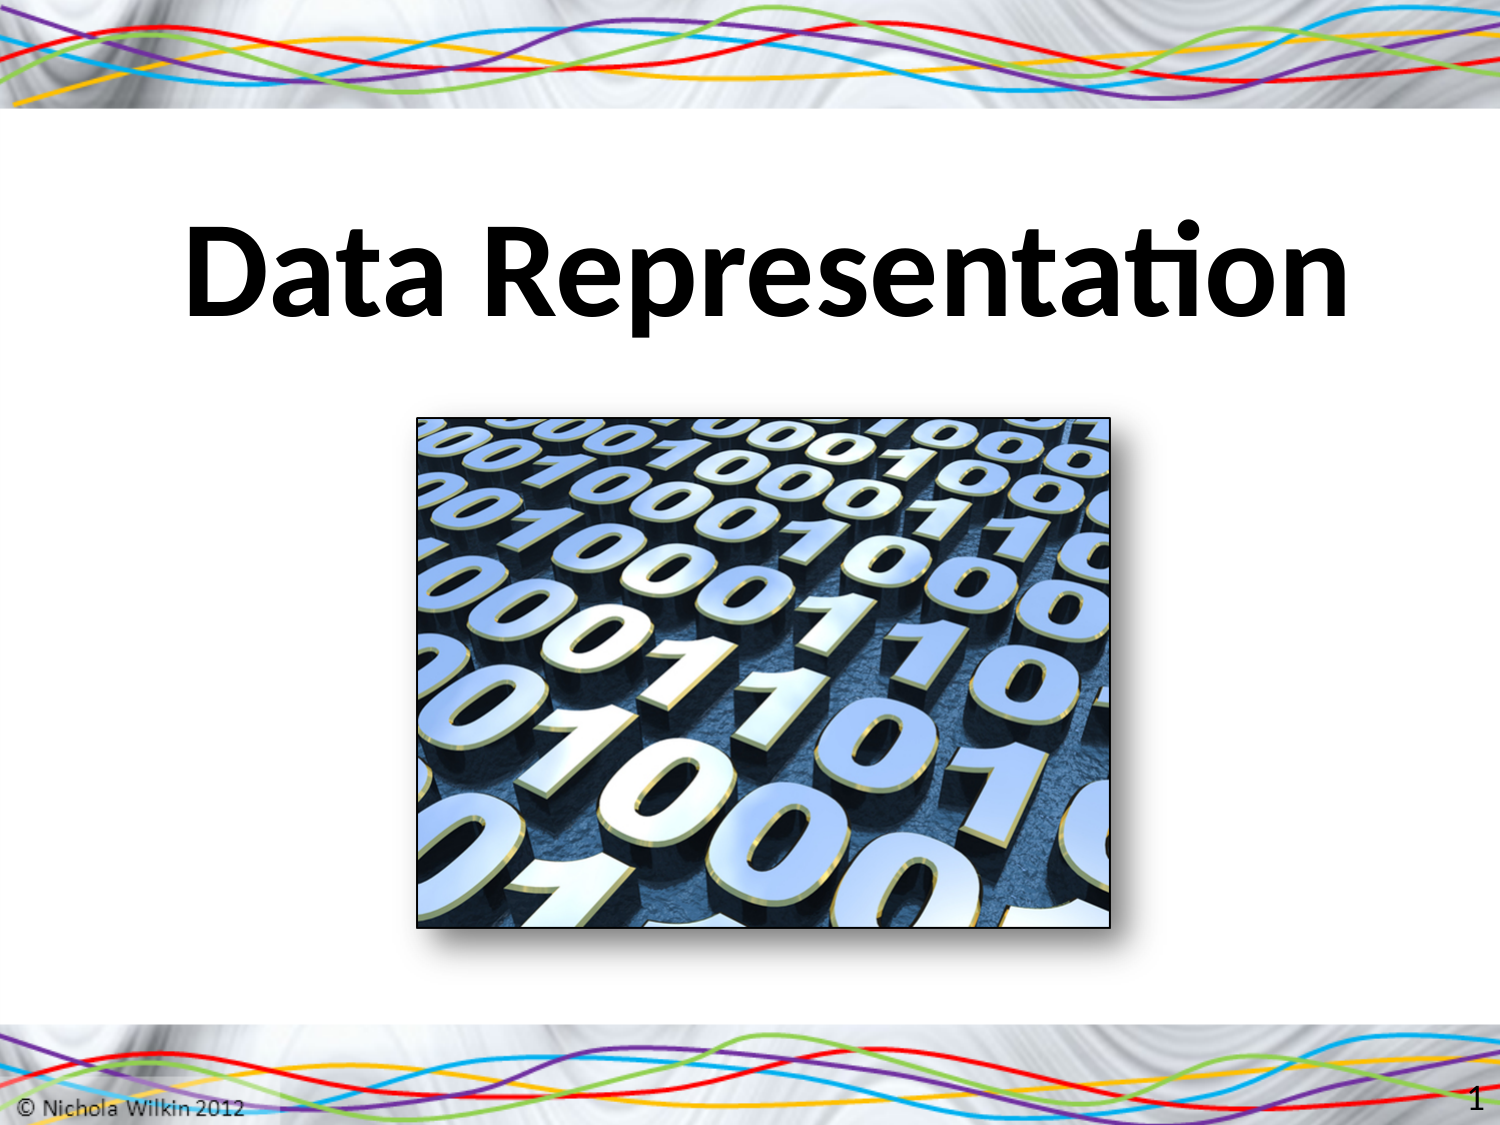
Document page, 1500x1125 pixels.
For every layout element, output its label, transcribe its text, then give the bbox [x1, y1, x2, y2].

picture [0, 0, 1500, 1125]
title Data Representation [76, 149, 1459, 374]
slide_number 1 [1149, 1065, 1500, 1125]
